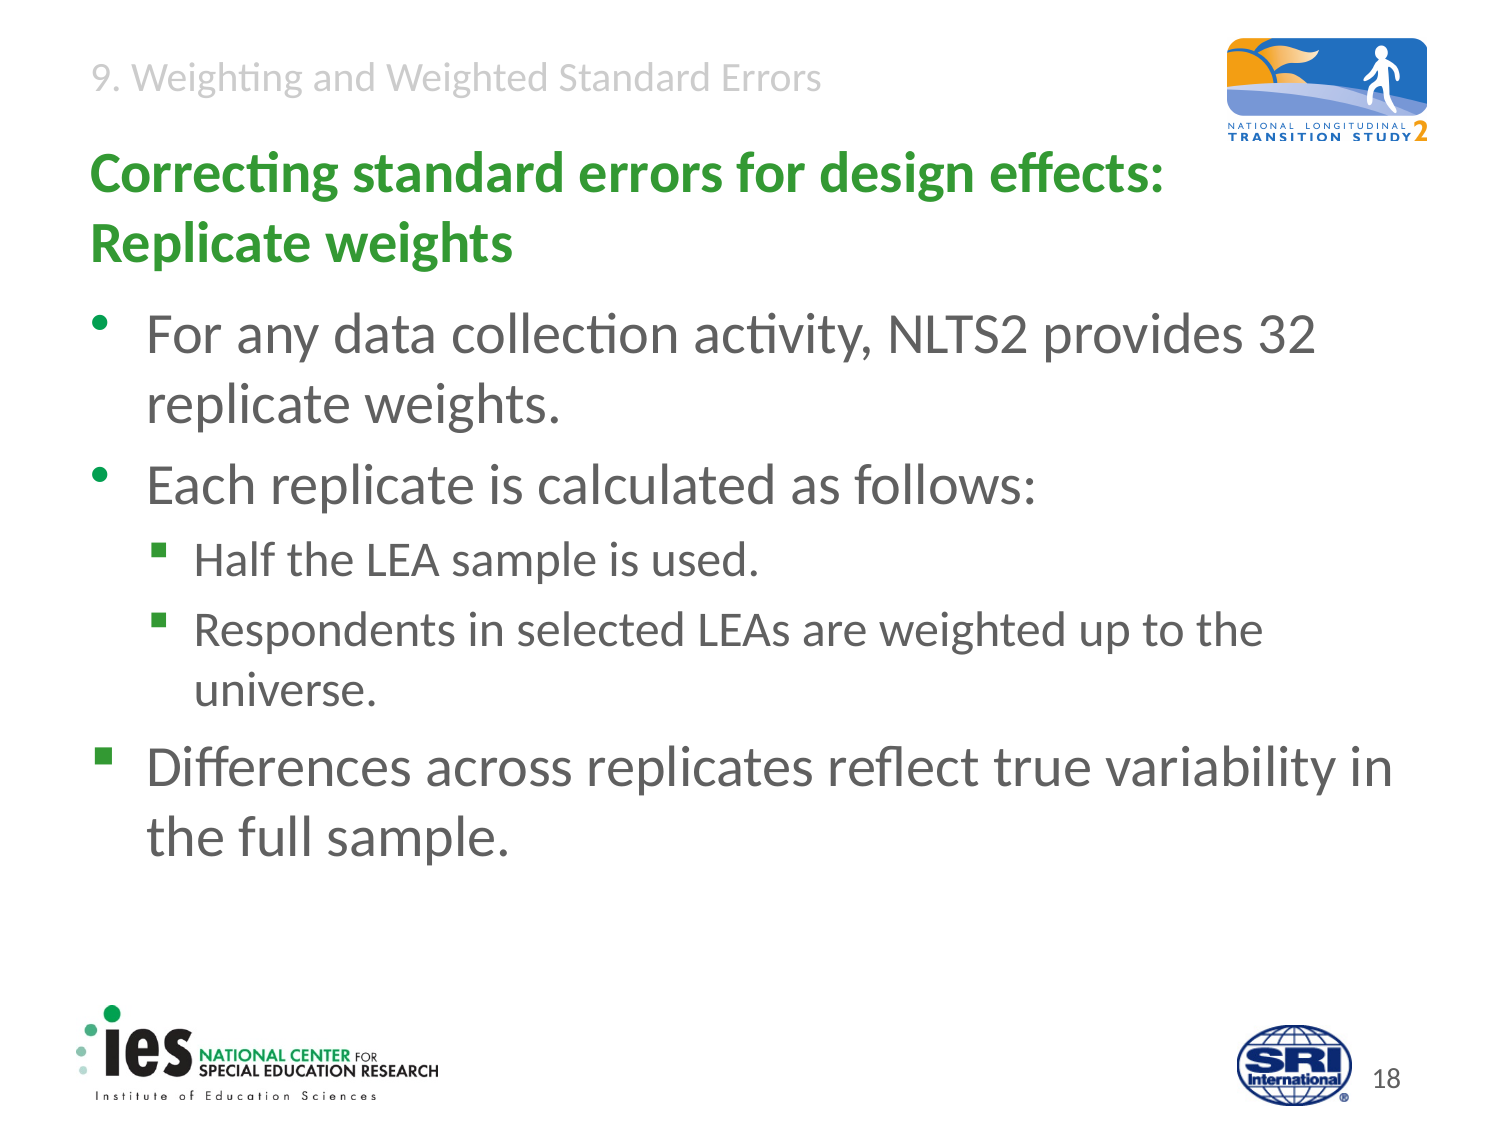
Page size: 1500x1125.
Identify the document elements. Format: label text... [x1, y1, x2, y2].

slide_number 17 [1312, 1051, 1417, 1125]
title Correcting standard errors for design effects: Replicate weights [74, 137, 1476, 272]
picture [76, 1005, 438, 1100]
picture [1237, 1025, 1352, 1106]
list For any data collection activity, NLTS2 provides 32 replicate weights. Each replicate is calculated as follows: Half the LEA sample is used. Respondents in selected LEAs are weighted up to the universe. Differences across replicates reflect true variability in the full sample. [74, 287, 1426, 987]
